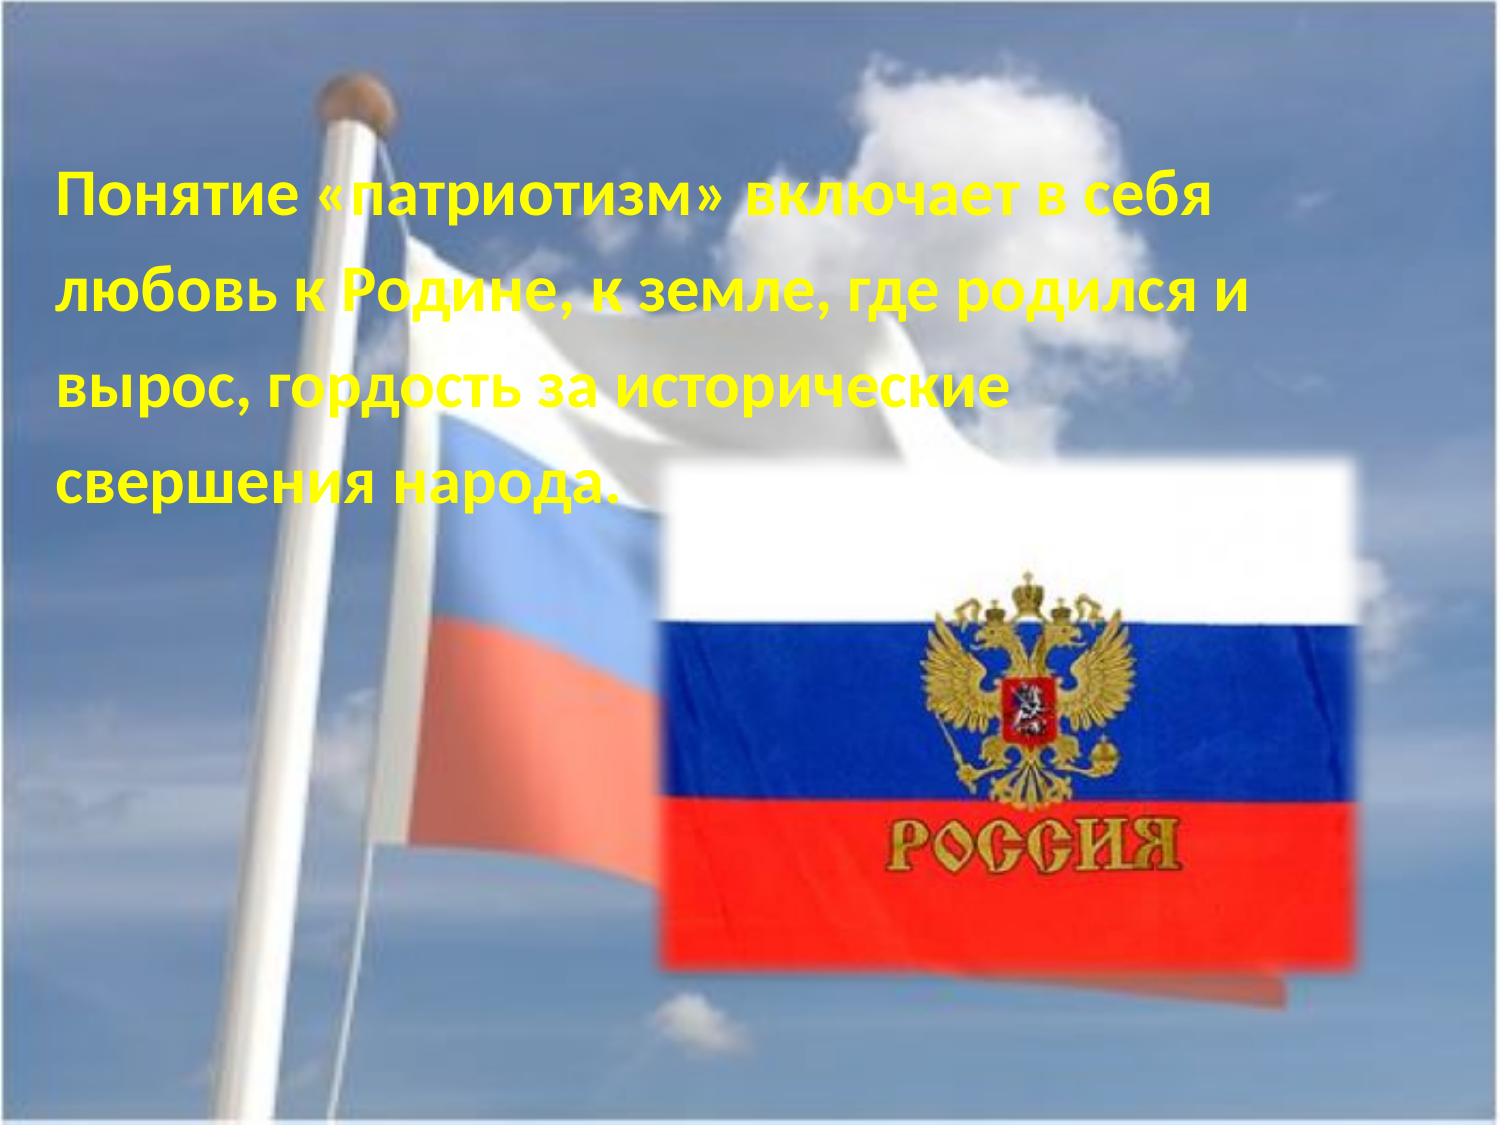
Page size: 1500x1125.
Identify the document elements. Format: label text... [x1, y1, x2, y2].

text_box Понятие «патриотизм» включает в себя любовь к Родине, к земле, где родился и вырос, гордость за исторические свершения народа. [40, 125, 1317, 524]
picture [643, 441, 1372, 988]
